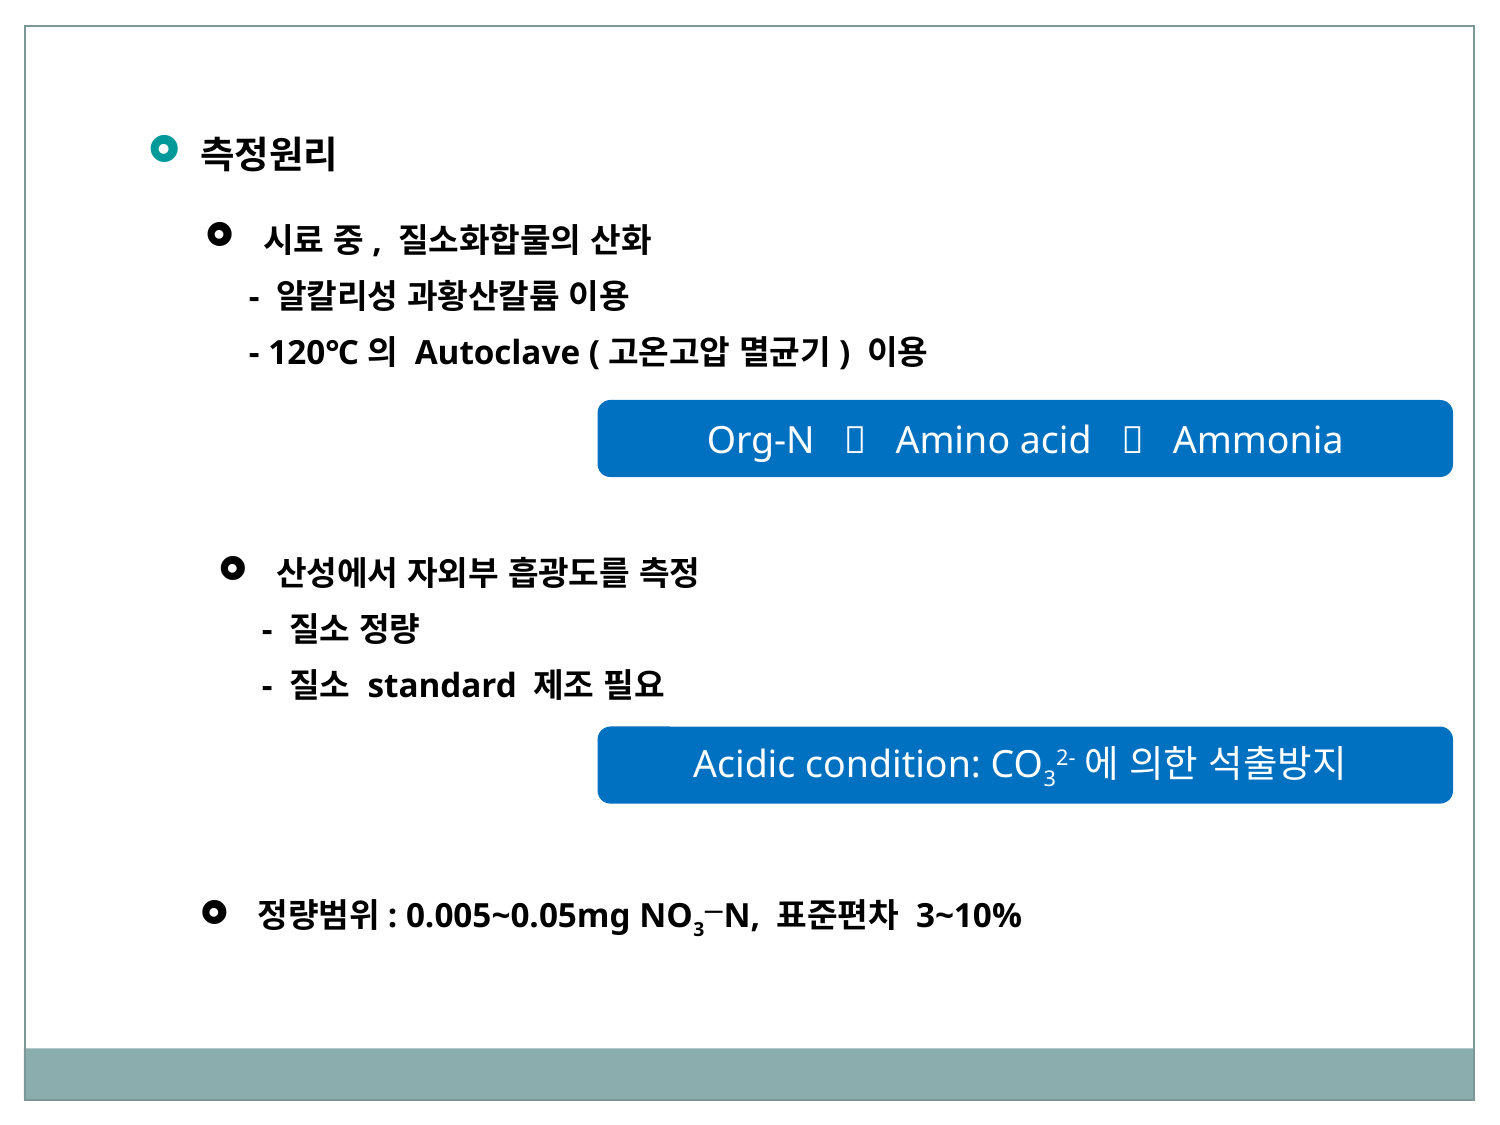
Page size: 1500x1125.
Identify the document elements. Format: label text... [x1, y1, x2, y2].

text_box 시료 중, 질소화합물의 산화 - 알칼리성 과황산칼륨 이용 - 120℃의 Autoclave (고온고압 멸균기) 이용 [190, 175, 944, 379]
text_box 정량범위: 0.005~0.05mg NO3—N, 표준편차 3~10% [184, 846, 1037, 948]
text_box 측정원리 [132, 105, 1306, 184]
text_box Acidic condition: CO32-에 의한 석출방지 [596, 725, 1454, 805]
text_box Org-N  Amino acid  Ammonia [596, 398, 1454, 478]
text_box 산성에서 자외부 흡광도를 측정 - 질소 정량 - 질소 standard 제조 필요 [203, 509, 726, 712]
